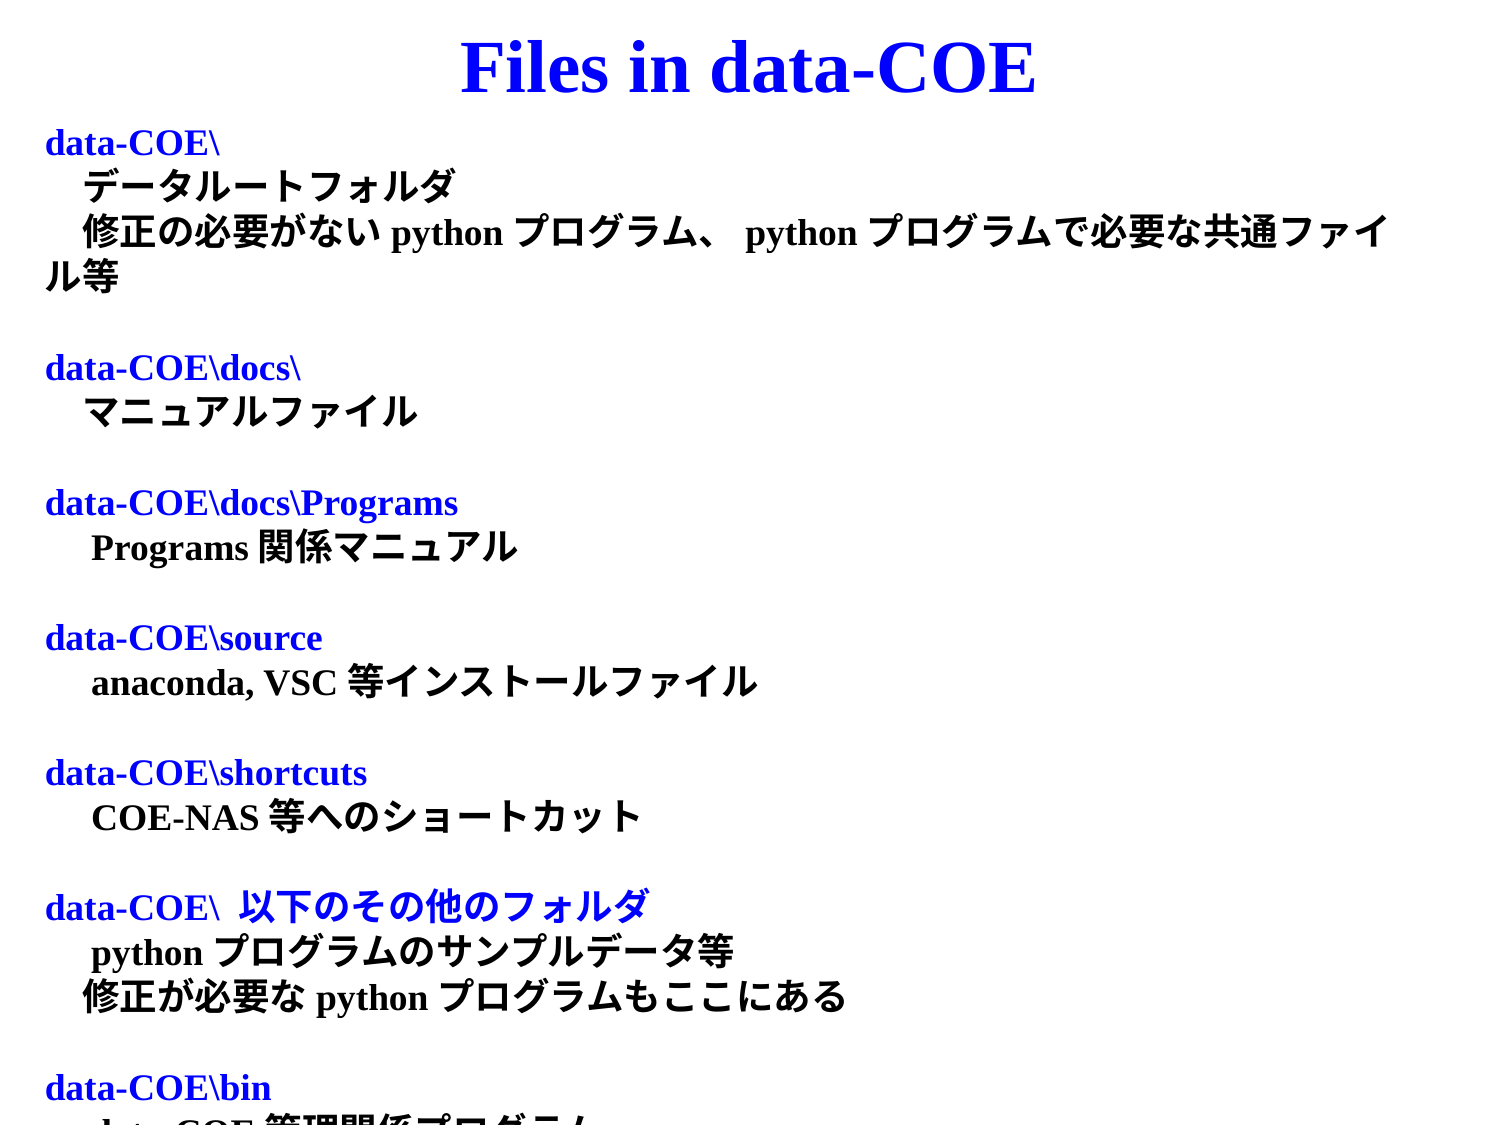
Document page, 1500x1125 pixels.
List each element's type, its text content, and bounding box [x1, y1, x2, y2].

title Files in data-COE [0, 0, 1500, 125]
text_box data-COE\ データルートフォルダ 修正の必要がないpythonプログラム、pythonプログラムで必要な共通ファイル等 data-COE\docs\ マニュアルファイル data-COE\docs\Programs Programs関係マニュアル data-COE\source anaconda, VSC等インストールファイル data-COE\shortcuts COE-NAS等へのショートカット data-COE\ 以下のその他のフォルダ pythonプログラムのサンプルデータ等 修正が必要なpythonプログラムもここにある data-COE\bin data-COE管理関係プログラム [29, 110, 1430, 1125]
